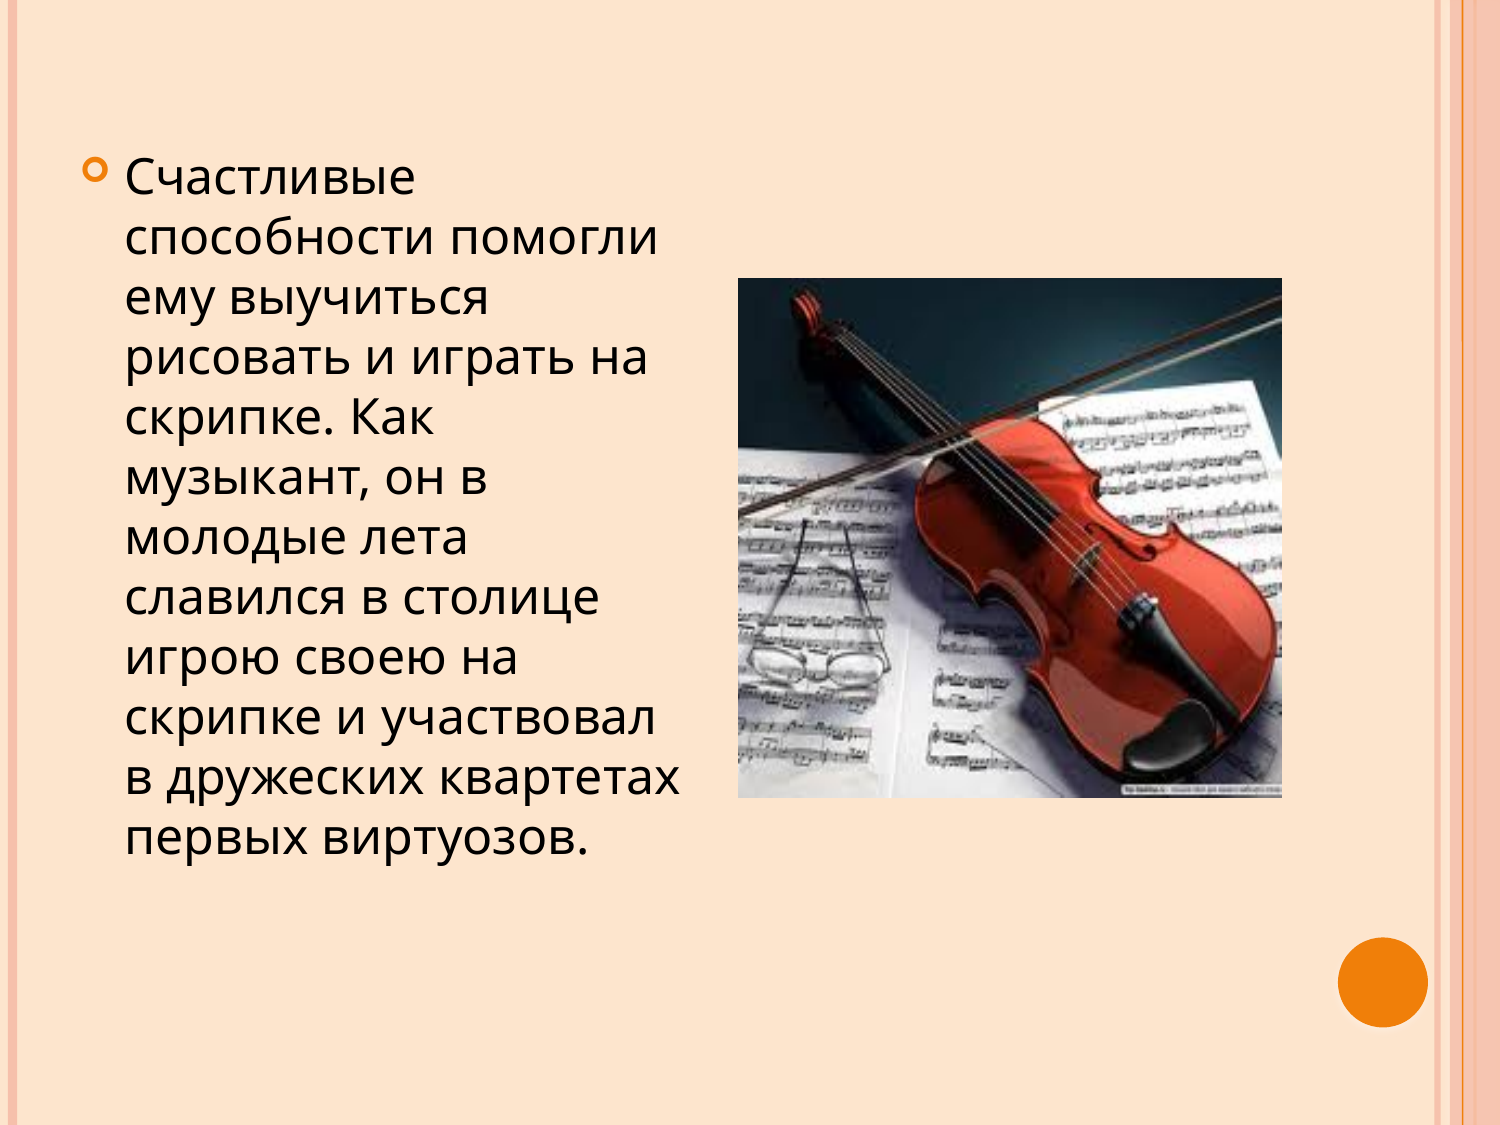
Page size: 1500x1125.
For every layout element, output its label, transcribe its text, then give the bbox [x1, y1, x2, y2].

list Счастливые способности помогли ему выучиться рисовать и играть на скрипке. Как музыкант, он в молодые лета славился в столице игрою своею на скрипке и участвовал в дружеских квартетах первых виртуозов. [64, 137, 703, 1094]
picture [737, 278, 1282, 798]
